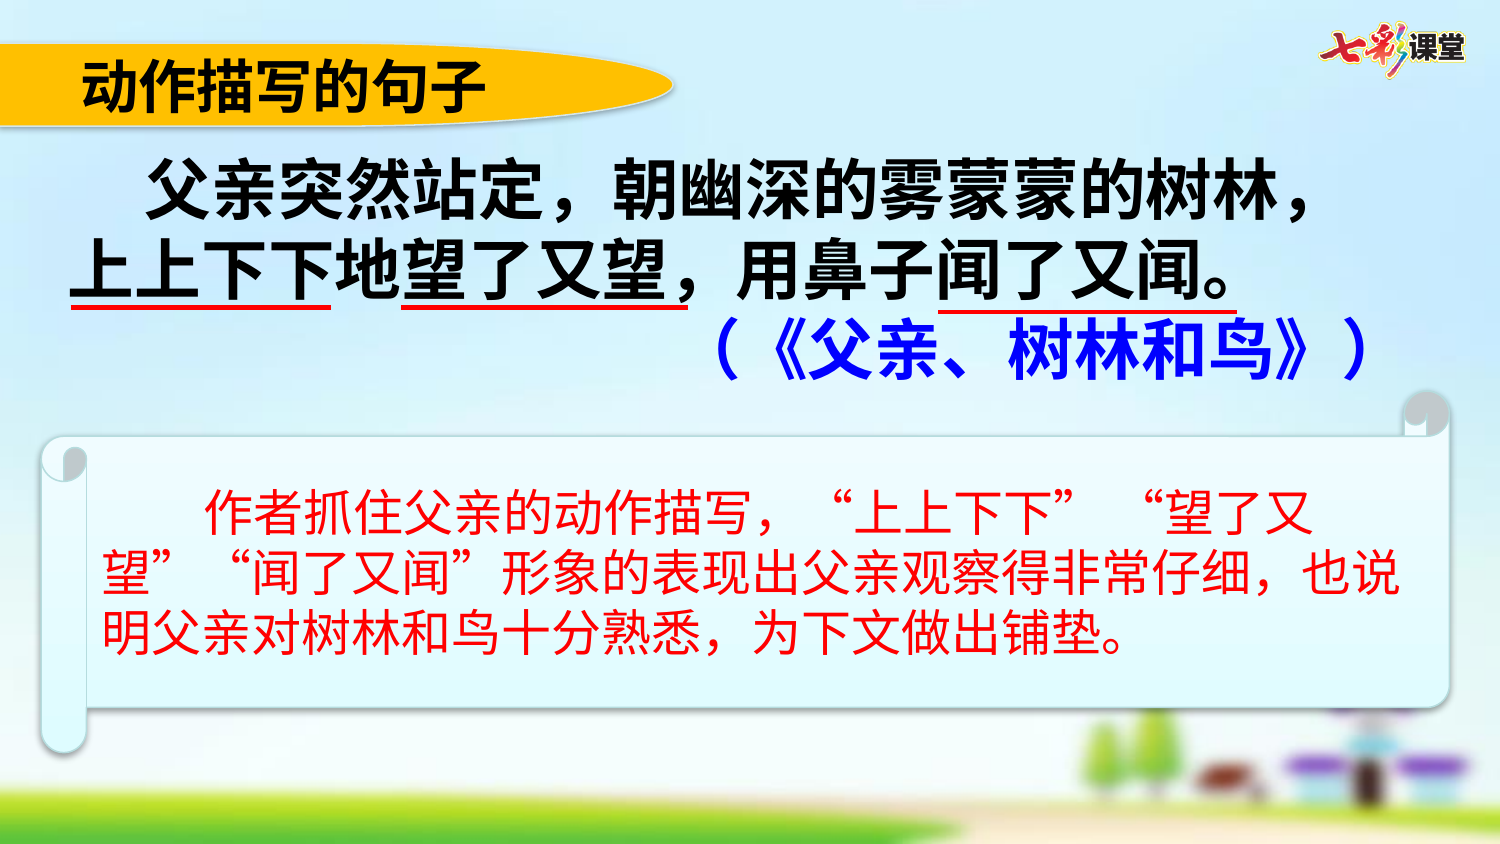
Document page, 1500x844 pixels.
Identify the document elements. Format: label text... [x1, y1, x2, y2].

text_box 父亲突然站定，朝幽深的雾蒙蒙的树林，上上下下地望了又望，用鼻子闻了又闻。 （《父亲、树林和鸟》） [53, 140, 1424, 396]
picture [0, 0, 1500, 844]
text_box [0, 42, 674, 198]
text_box 作者抓住父亲的动作描写，“上上下下” “望了又望”“闻了又闻”形象的表现出父亲观察得非常仔细，也说明父亲对树林和鸟十分熟悉，为下文做出铺垫。 [40, 390, 1451, 754]
